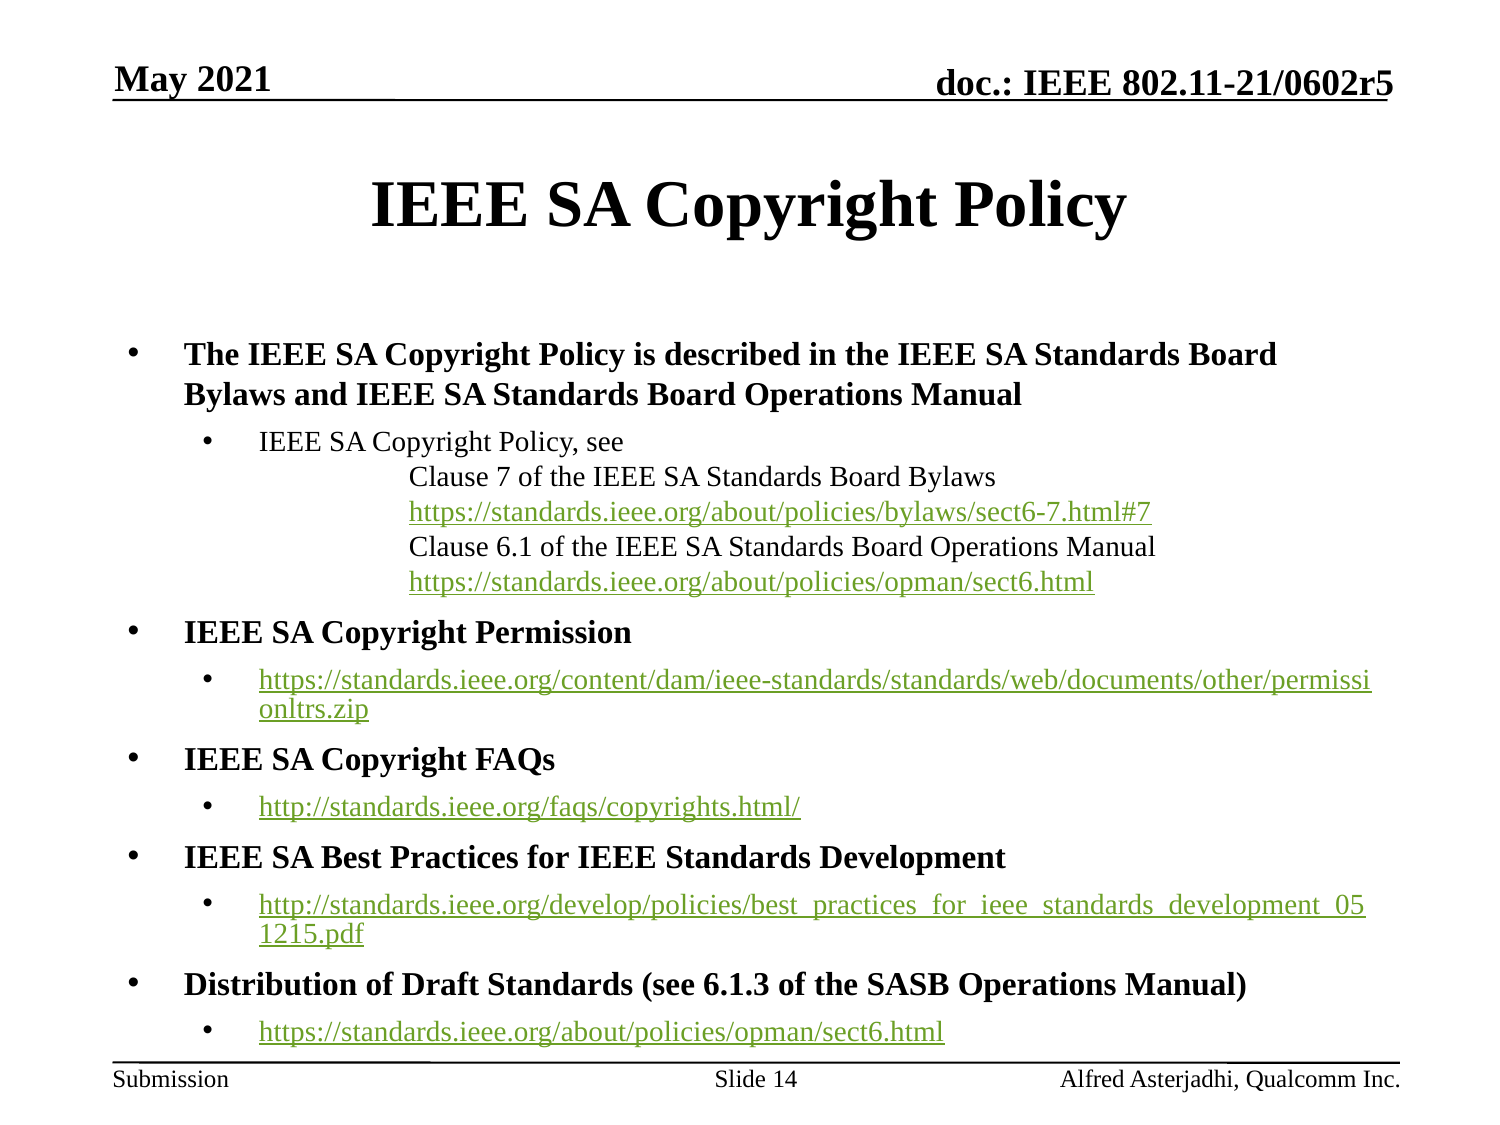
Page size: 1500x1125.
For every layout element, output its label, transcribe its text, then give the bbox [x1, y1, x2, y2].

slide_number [114, 54, 423, 100]
list The IEEE SA Copyright Policy is described in the IEEE SA Standards Board Bylaws and IEEE SA Standards Board Operations Manual IEEE SA Copyright Policy, see Clause 7 of the IEEE SA Standards Board Bylaws https://standards.ieee.org/about/policies/bylaws/sect6-7.html#7 Clause 6.1 of the IEEE SA Standards Board Operations Manual https://standards.ieee.org/about/policies/opman/sect6.html IEEE SA Copyright Permission https://standards.ieee.org/content/dam/ieee-standards/standards/web/documents/other/permissionltrs.zip IEEE SA Copyright FAQs http://standards.ieee.org/faqs/copyrights.html/ IEEE SA Best Practices for IEEE Standards Development http://standards.ieee.org/develop/policies/best_practices_for_ieee_standards_development_051215.pdf Distribution of Draft Standards (see 6.1.3 of the SASB Operations Manual) https://standards.ieee.org/about/policies/opman/sect6.html [112, 324, 1388, 1063]
footer Alfred Asterjadhi, Qualcomm Inc. [878, 1061, 1402, 1093]
slide_number Slide 14 [712, 1061, 800, 1123]
title IEEE SA Copyright Policy [112, 112, 1388, 288]
